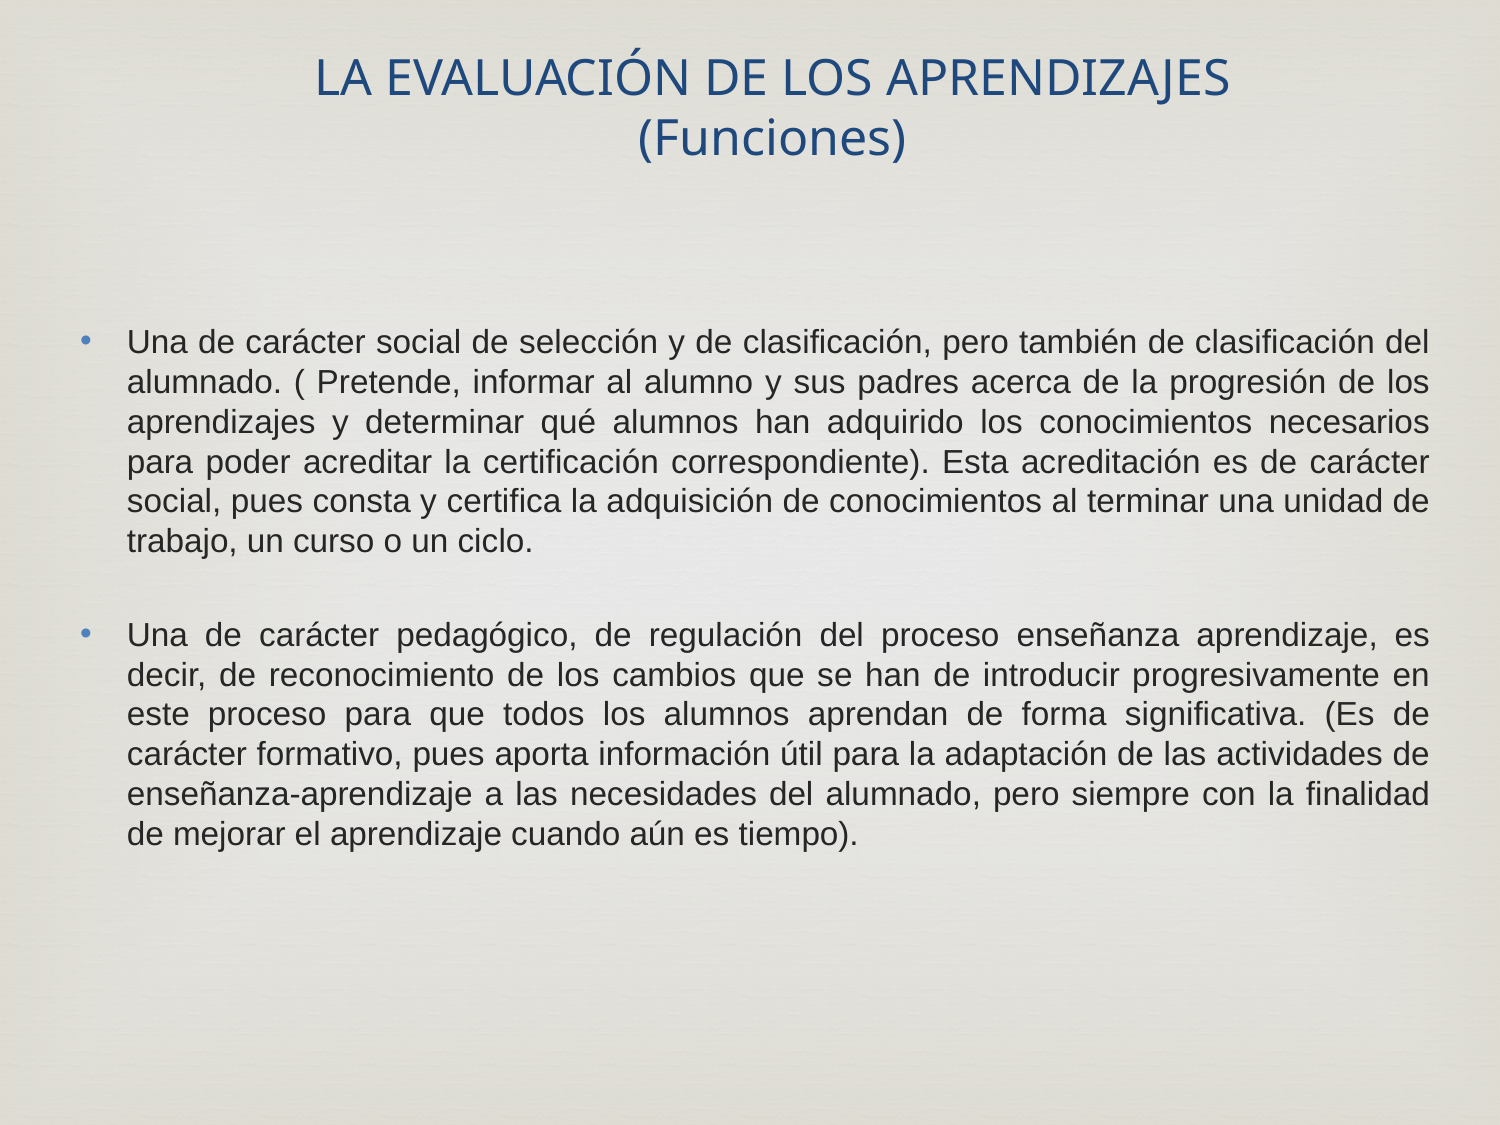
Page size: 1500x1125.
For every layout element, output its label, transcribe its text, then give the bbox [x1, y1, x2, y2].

title LA EVALUACIÓN DE LOS APRENDIZAJES (Funciones) [135, 54, 1410, 172]
list Una de carácter social de selección y de clasificación, pero también de clasificación del alumnado. ( Pretende, informar al alumno y sus padres acerca de la progresión de los aprendizajes y determinar qué alumnos han adquirido los conocimientos necesarios para poder acreditar la certificación correspondiente). Esta acreditación es de carácter social, pues consta y certifica la adquisición de conocimientos al terminar una unidad de trabajo, un curso o un ciclo. Una de carácter pedagógico, de regulación del proceso enseñanza aprendizaje, es decir, de reconocimiento de los cambios que se han de introducir progresivamente en este proceso para que todos los alumnos aprendan de forma significativa. (Es de carácter formativo, pues aporta información útil para la adaptación de las actividades de enseñanza-aprendizaje a las necesidades del alumnado, pero siempre con la finalidad de mejorar el aprendizaje cuando aún es tiempo). [64, 172, 1447, 1006]
